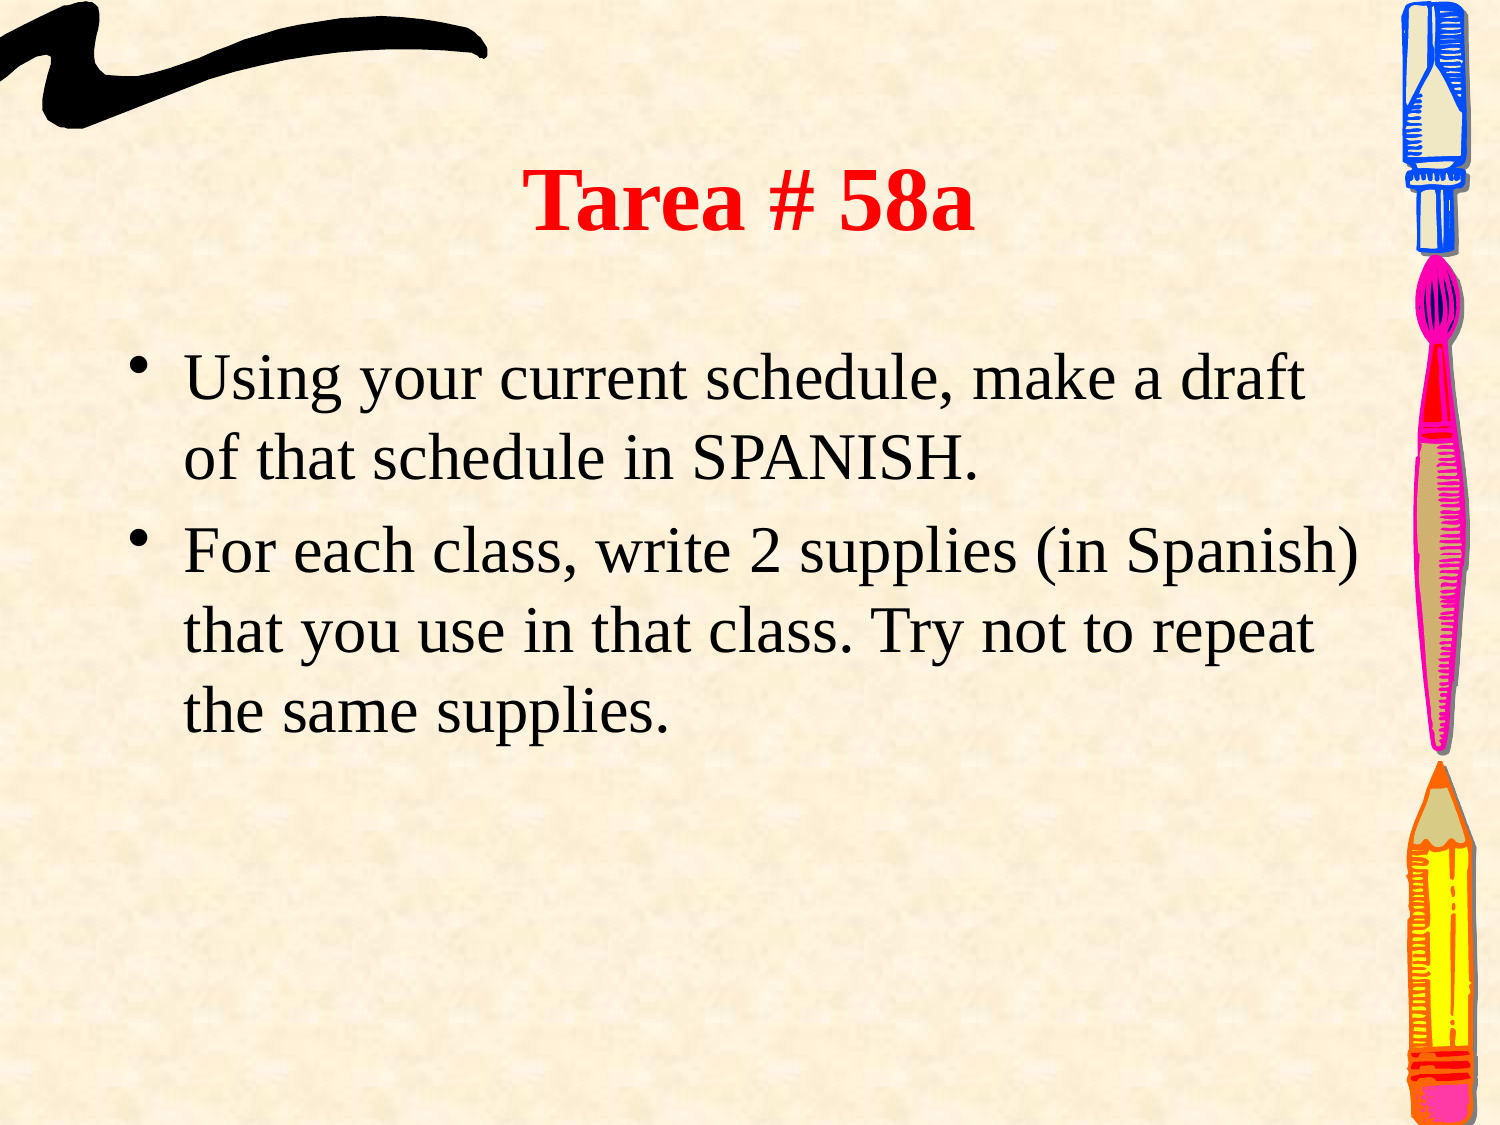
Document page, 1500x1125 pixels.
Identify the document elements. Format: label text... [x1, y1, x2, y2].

title Tarea # 58a [112, 99, 1388, 288]
list Using your current schedule, make a draft of that schedule in SPANISH. For each class, write 2 supplies (in Spanish) that you use in that class. Try not to repeat the same supplies. [112, 324, 1388, 1000]
picture [0, 0, 1500, 1125]
